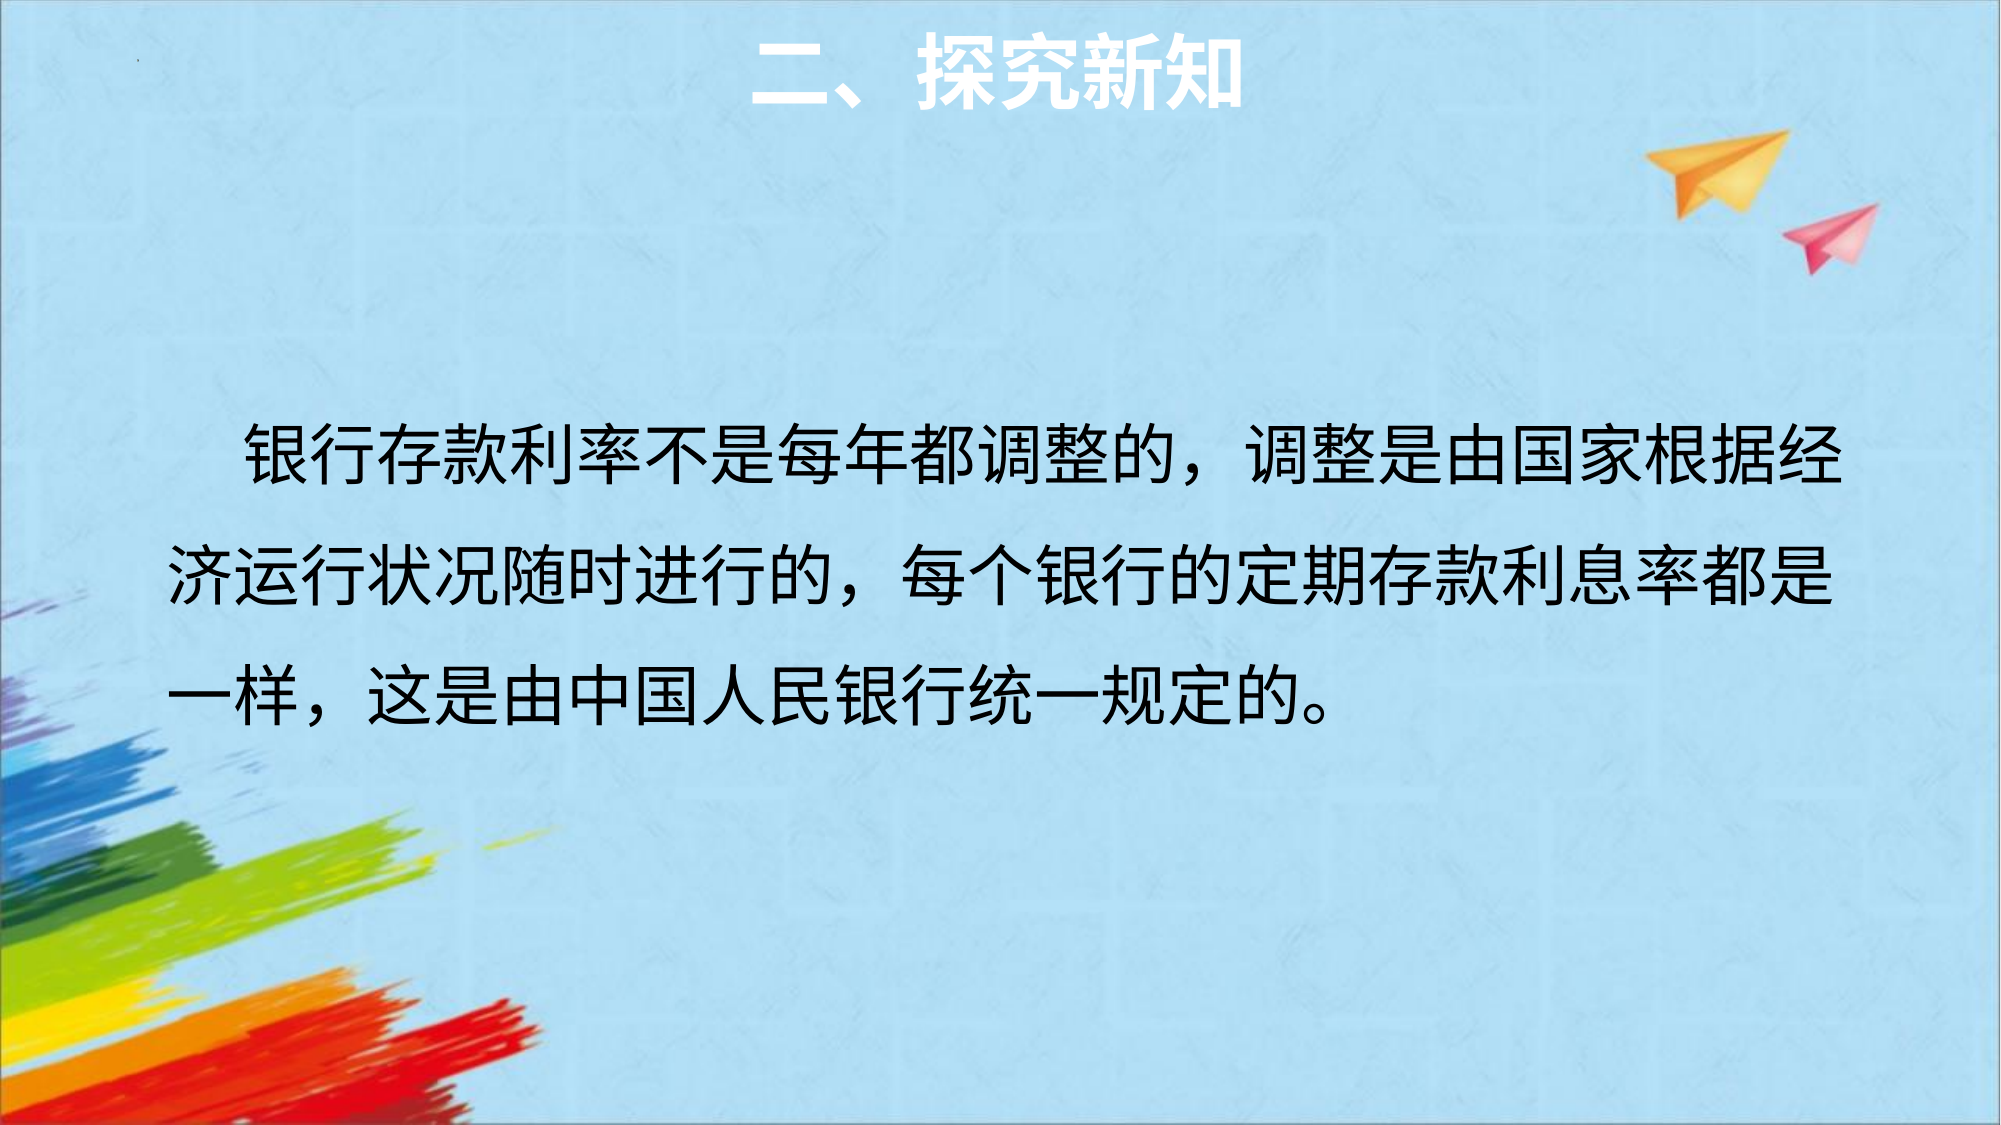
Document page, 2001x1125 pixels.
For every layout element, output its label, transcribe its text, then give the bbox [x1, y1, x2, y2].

text_box 二、探究新知 [0, 0, 1999, 141]
picture [0, 0, 2001, 1125]
list 银行存款利率不是每年都调整的，调整是由国家根据经济运行状况随时进行的，每个银行的定期存款利息率都是一样，这是由中国人民银行统一规定的。 [151, 365, 1877, 790]
